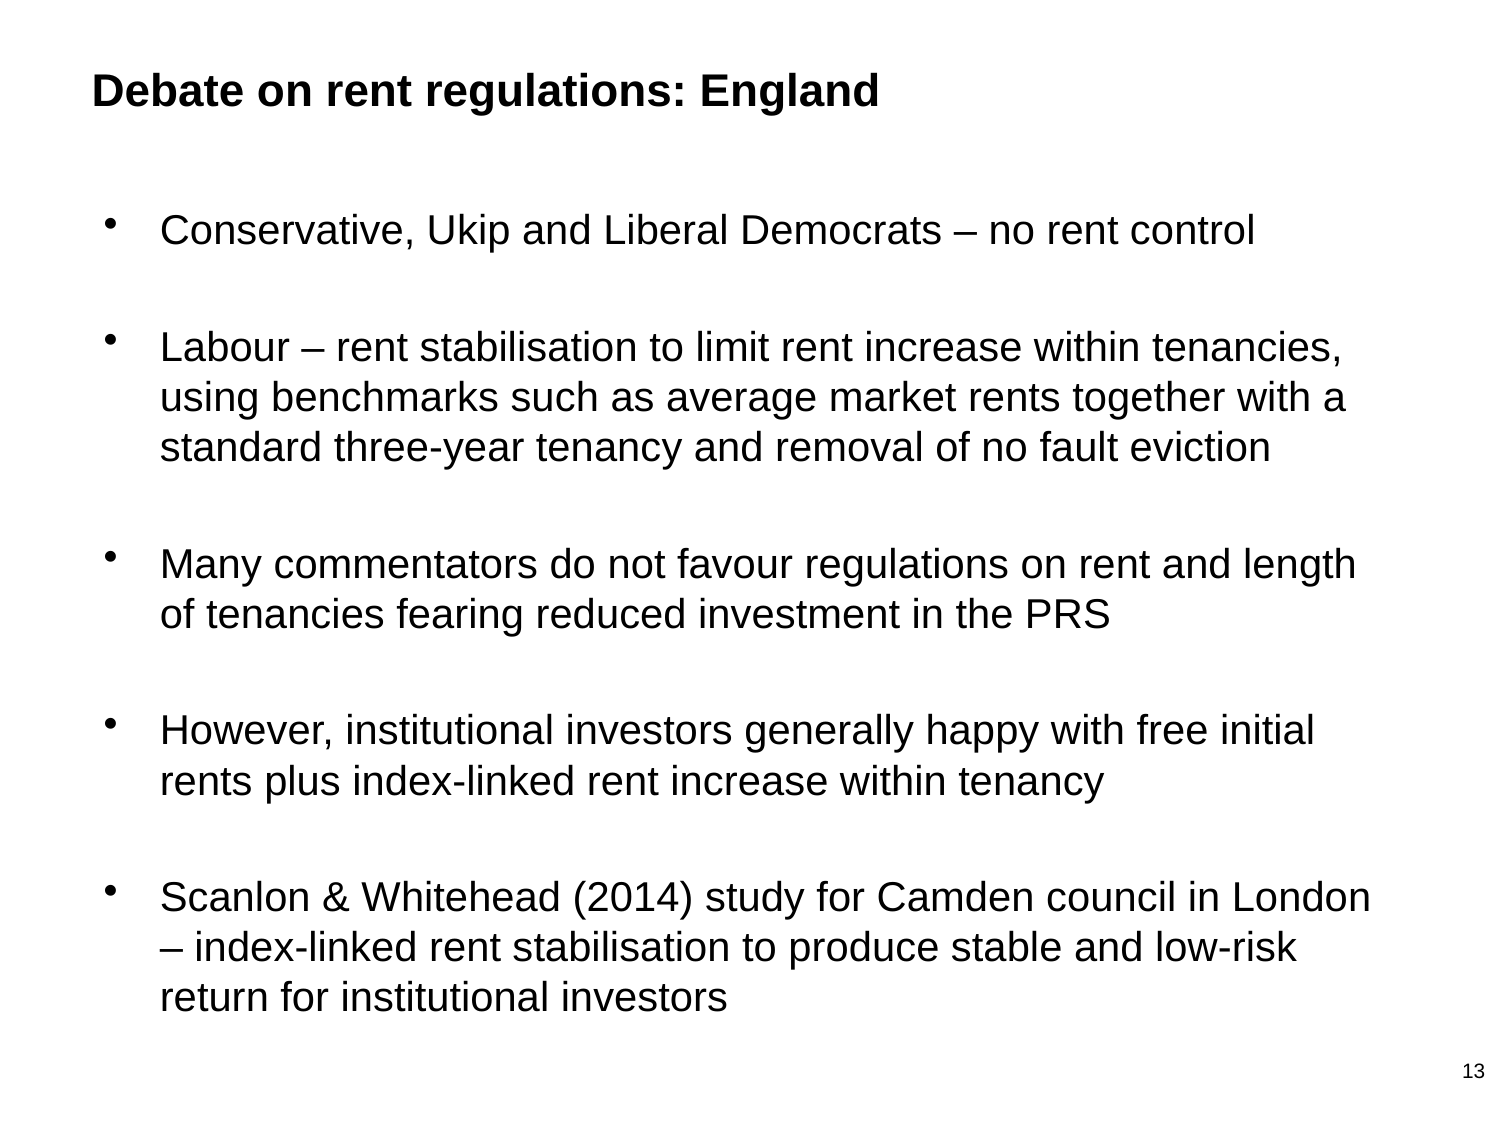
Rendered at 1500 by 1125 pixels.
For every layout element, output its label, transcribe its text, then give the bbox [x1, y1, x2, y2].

slide_number 13 [1187, 1050, 1500, 1125]
title Debate on rent regulations: England [76, 19, 1376, 157]
list Conservative, Ukip and Liberal Democrats – no rent control Labour – rent stabilisation to limit rent increase within tenancies, using benchmarks such as average market rents together with a standard three-year tenancy and removal of no fault eviction Many commentators do not favour regulations on rent and length of tenancies fearing reduced investment in the PRS However, institutional investors generally happy with free initial rents plus index-linked rent increase within tenancy Scanlon & Whitehead (2014) study for Camden council in London – index-linked rent stabilisation to produce stable and low-risk return for institutional investors [88, 137, 1388, 1071]
